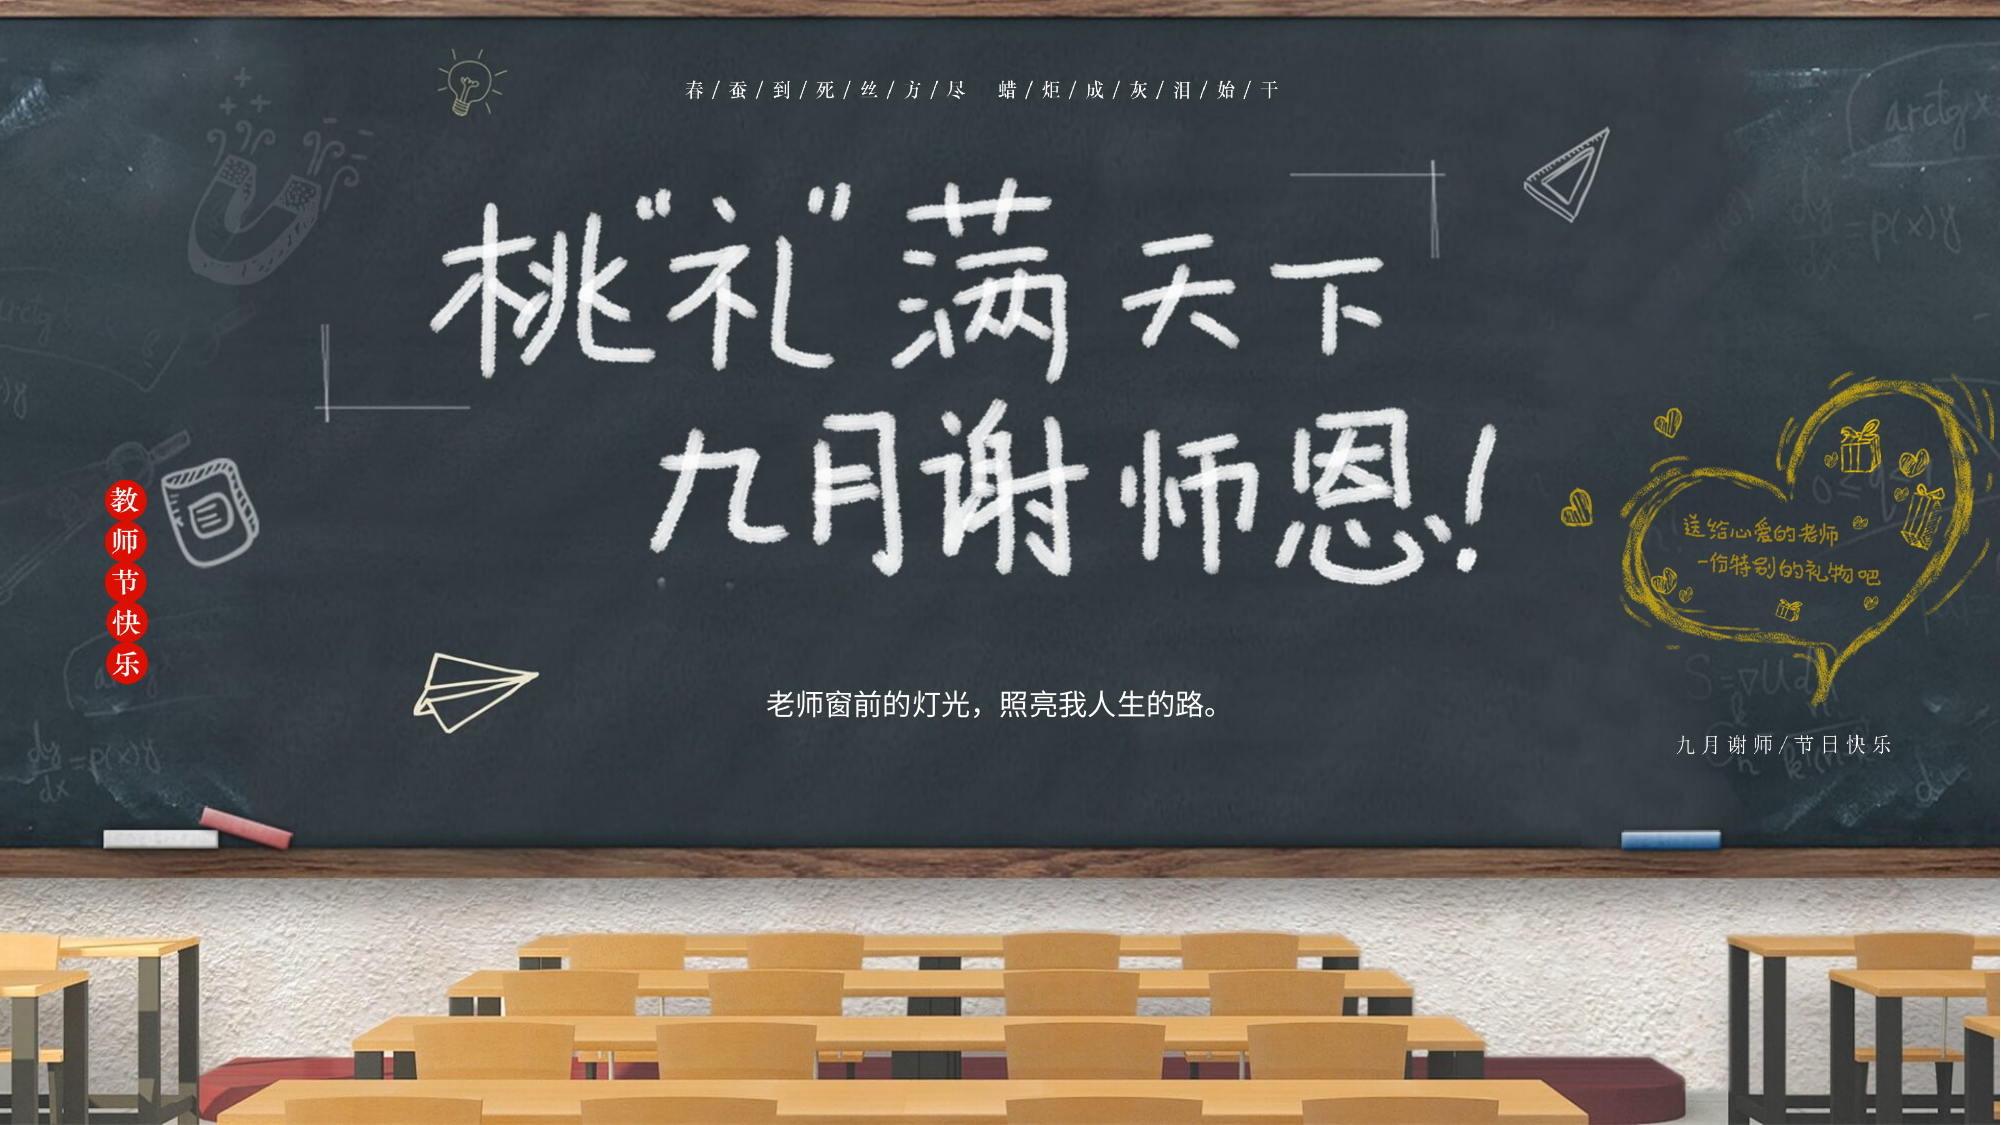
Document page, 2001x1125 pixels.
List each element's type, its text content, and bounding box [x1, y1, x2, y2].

picture [0, 0, 2000, 1125]
text_box 老师窗前的灯光，照亮我人生的路。 [580, 679, 1420, 729]
